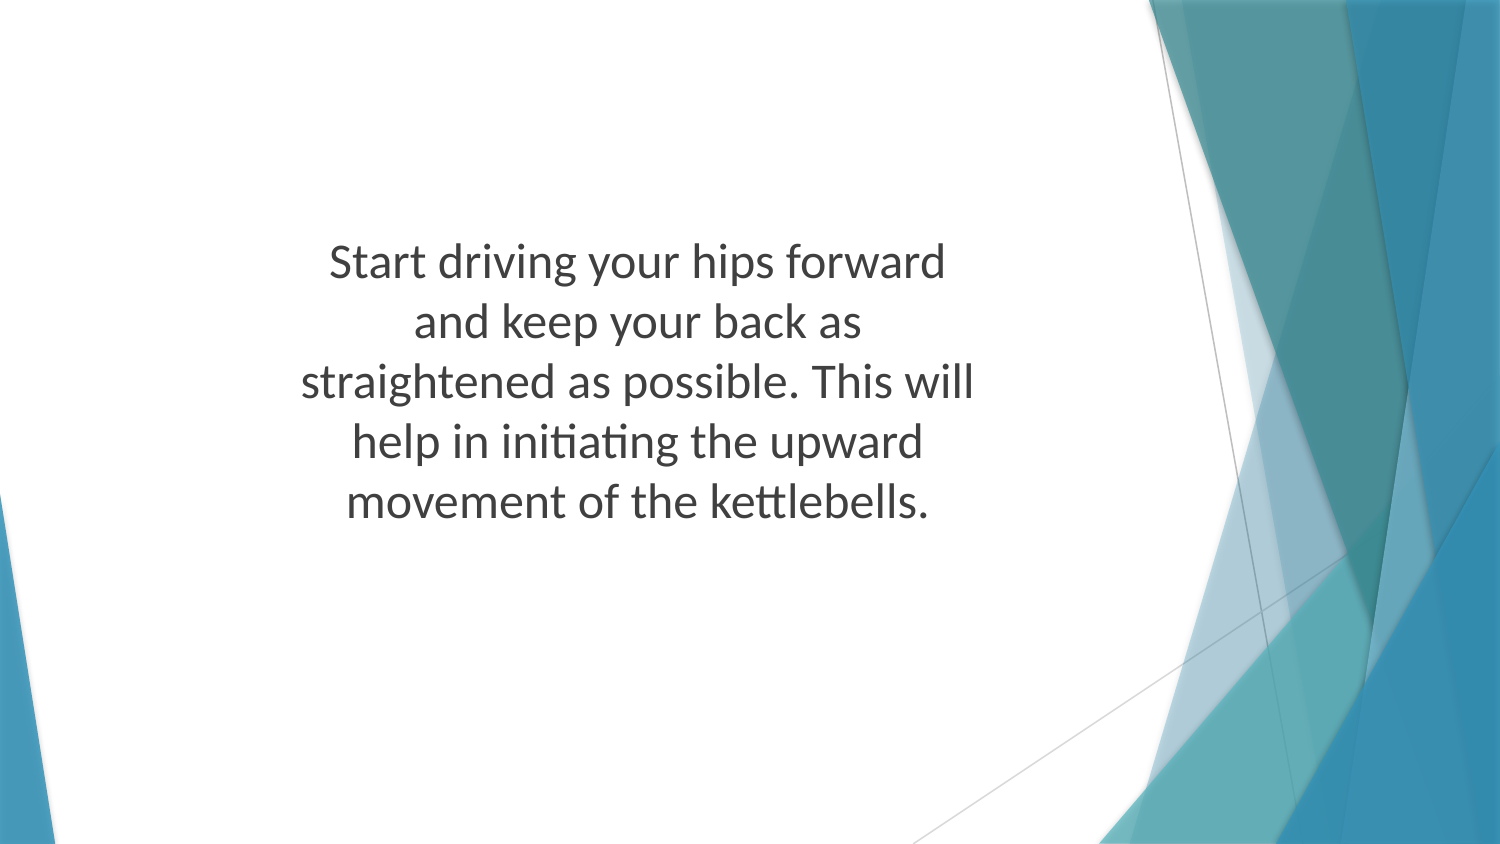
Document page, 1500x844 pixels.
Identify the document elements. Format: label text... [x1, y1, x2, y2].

list Start driving your hips forward and keep your back as straightened as possible. This will help in initiating the upward movement of the kettlebells. [277, 221, 998, 564]
